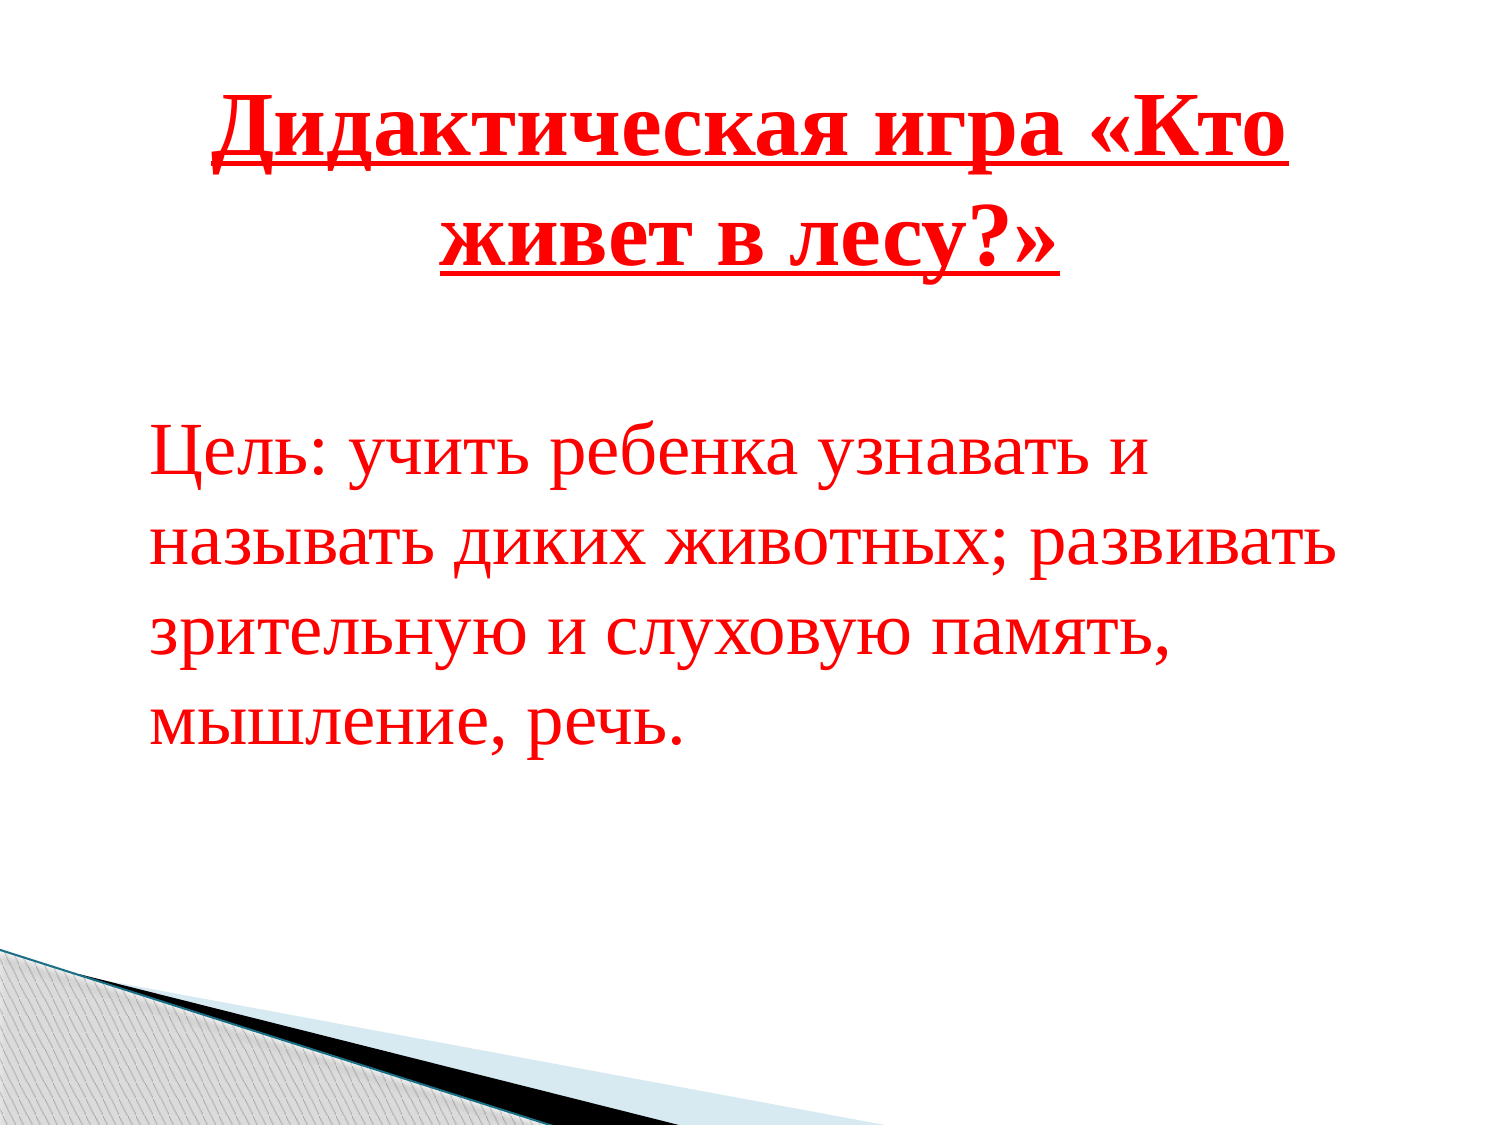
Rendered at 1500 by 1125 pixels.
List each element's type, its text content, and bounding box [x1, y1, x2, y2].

title Дидактическая игра «Кто живет в лесу?» [75, 45, 1425, 303]
list Цель: учить ребенка узнавать и называть диких животных; развивать зрительную и слуховую память, мышление, речь. [75, 303, 1425, 986]
